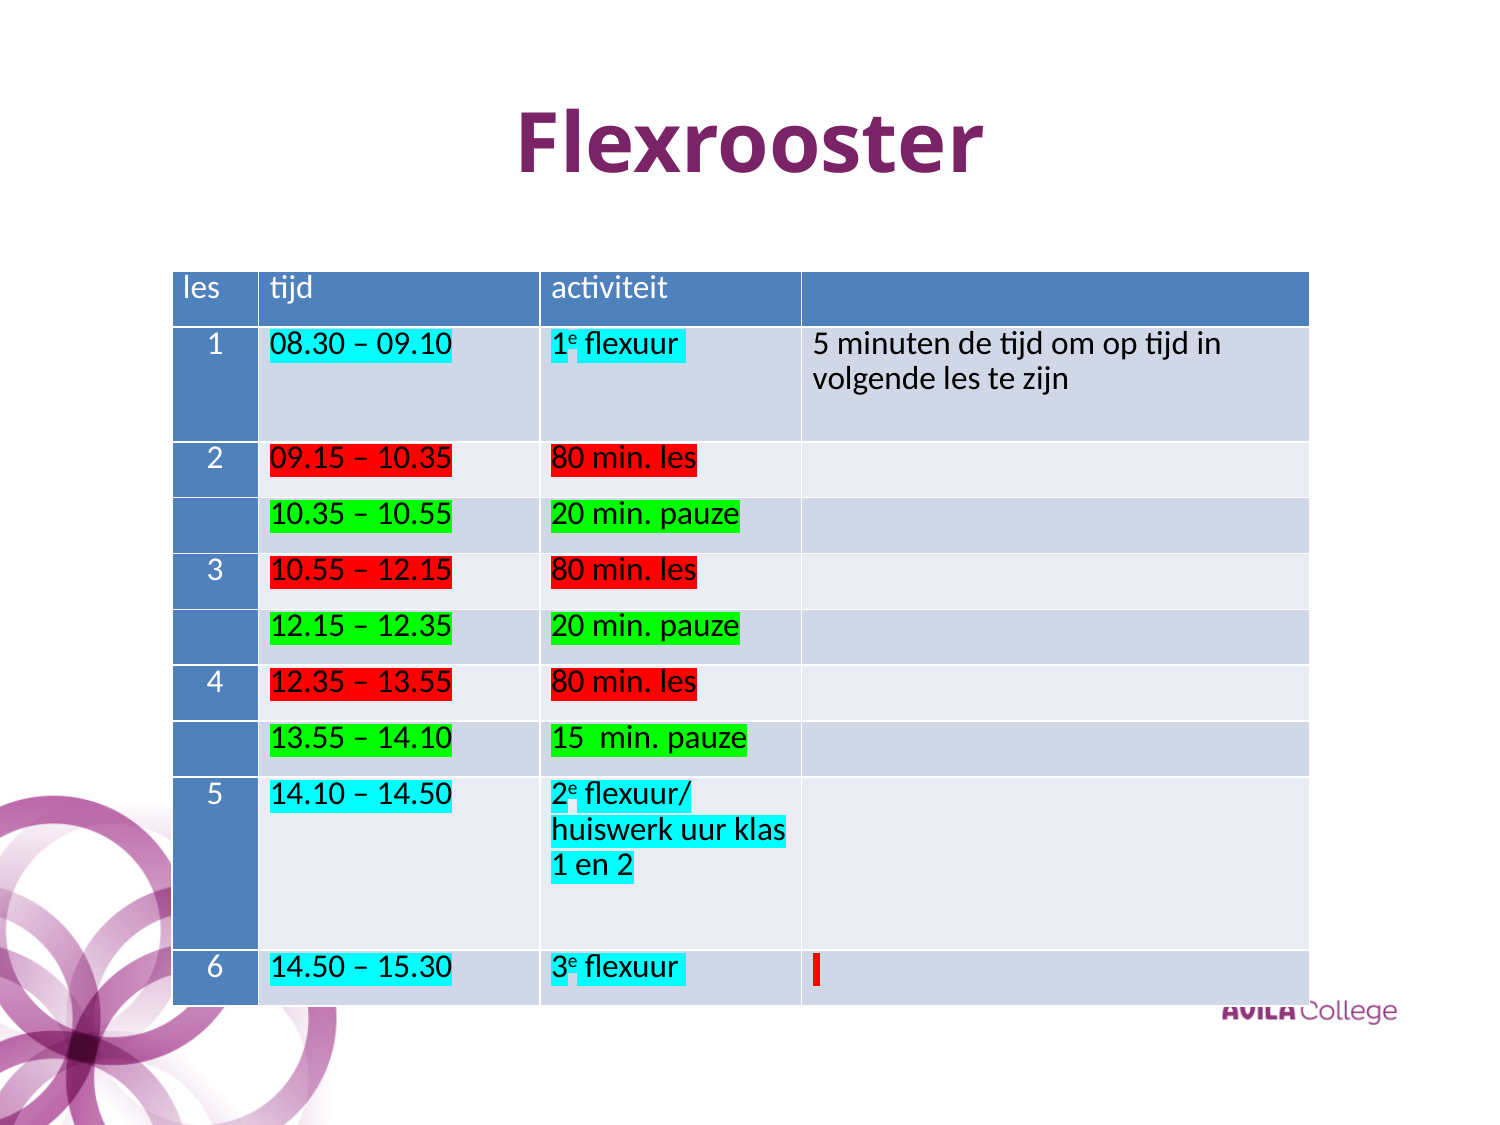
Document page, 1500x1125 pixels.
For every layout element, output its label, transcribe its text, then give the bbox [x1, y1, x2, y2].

table_cell [802, 951, 1309, 1005]
table_cell 10.55 – 12.15 [259, 554, 539, 609]
table_cell [802, 722, 1309, 776]
table_header les [173, 272, 258, 326]
table_cell [173, 498, 258, 553]
table_cell 5 minuten de tijd om op tijd in volgende les te zijn [802, 328, 1309, 441]
table_cell 80 min. les [541, 554, 801, 609]
table_cell [173, 610, 258, 664]
table_cell 80 min. les [541, 443, 801, 497]
table_cell 6 [173, 951, 258, 1005]
table_cell [802, 610, 1309, 664]
title Flexrooster [75, 45, 1425, 233]
table_cell [802, 498, 1309, 553]
table_cell [802, 443, 1309, 497]
table_cell 14.10 – 14.50 [259, 778, 539, 949]
table_cell 12.35 – 13.55 [259, 666, 539, 720]
table_cell 13.55 – 14.10 [259, 722, 539, 776]
table_cell 2e flexuur/ huiswerk uur klas 1 en 2 [541, 778, 801, 949]
table_cell 3 [173, 554, 258, 609]
table_header [802, 272, 1309, 326]
table_cell 20 min. pauze [541, 610, 801, 664]
table_cell 4 [173, 666, 258, 720]
table_cell 15 min. pauze [541, 722, 801, 776]
table_cell [173, 722, 258, 776]
table_cell 2 [173, 443, 258, 497]
table_cell 20 min. pauze [541, 498, 801, 553]
table_cell 14.50 – 15.30 [259, 951, 539, 1005]
table_cell 08.30 – 09.10 [259, 328, 539, 441]
table_cell 3e flexuur [541, 951, 801, 1005]
table_cell 09.15 – 10.35 [259, 443, 539, 497]
table_cell [802, 554, 1309, 609]
table_cell 5 [173, 778, 258, 949]
table_cell 10.35 – 10.55 [259, 498, 539, 553]
table_cell [802, 778, 1309, 949]
table_cell 1e flexuur [541, 328, 801, 441]
table_cell 80 min. les [541, 666, 801, 720]
table_cell 12.15 – 12.35 [259, 610, 539, 664]
table_cell 1 [173, 328, 258, 441]
table_header activiteit [541, 272, 801, 326]
table_cell [802, 666, 1309, 720]
table_header tijd [259, 272, 539, 326]
picture [0, 0, 1500, 1125]
